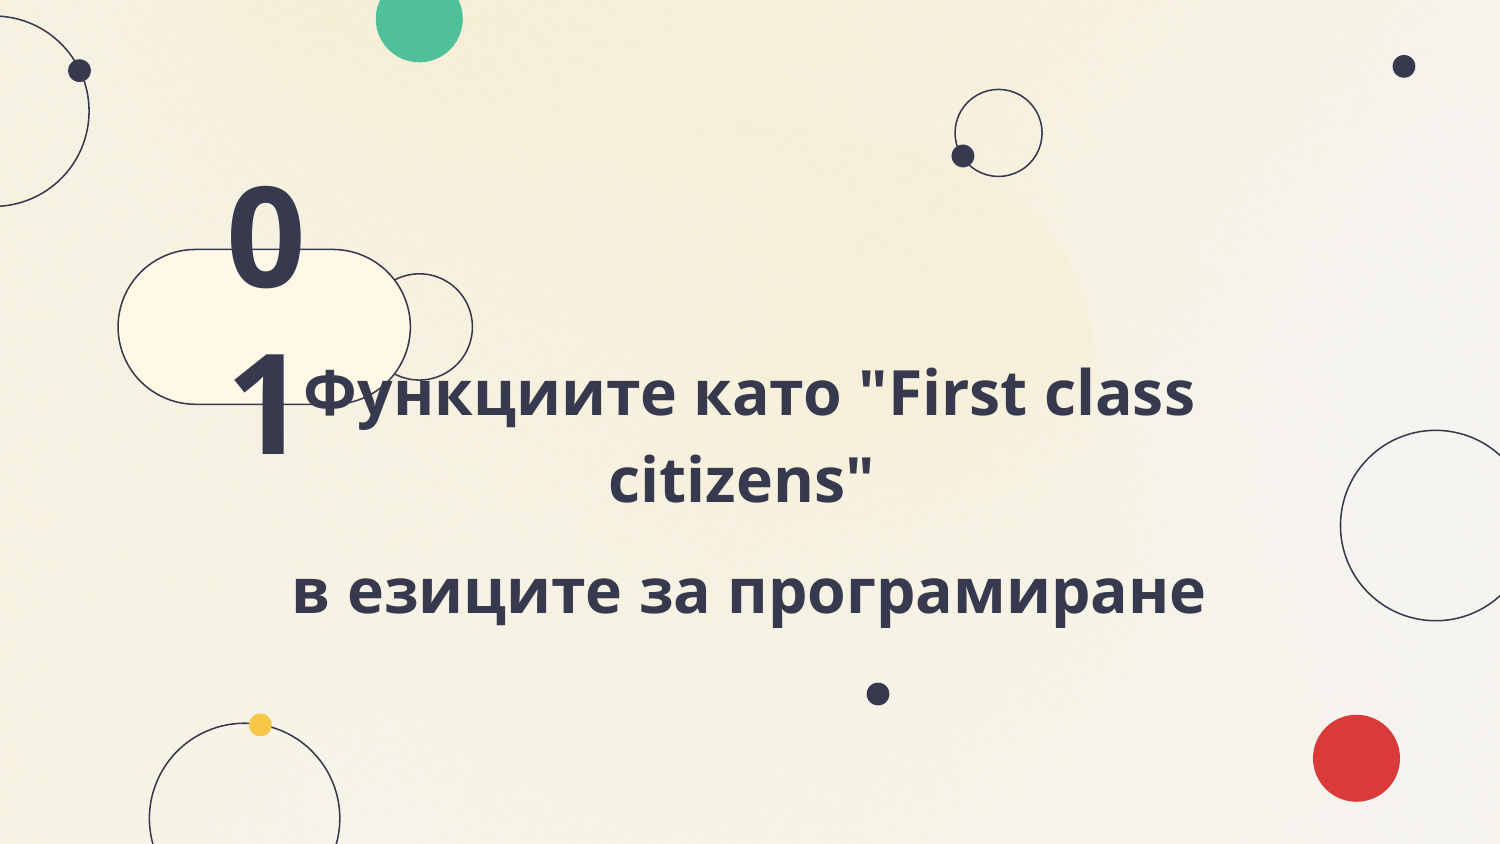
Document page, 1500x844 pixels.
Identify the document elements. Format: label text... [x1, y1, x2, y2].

text_box [951, 144, 975, 168]
text_box [0, 0, 1500, 844]
text_box [118, 252, 411, 405]
text_box [866, 682, 890, 706]
title Функциите като "First class citizens" в езиците за програмиране [169, 441, 1331, 641]
title 01 [174, 237, 359, 393]
text_box [955, 89, 1043, 177]
text_box [395, 273, 473, 381]
